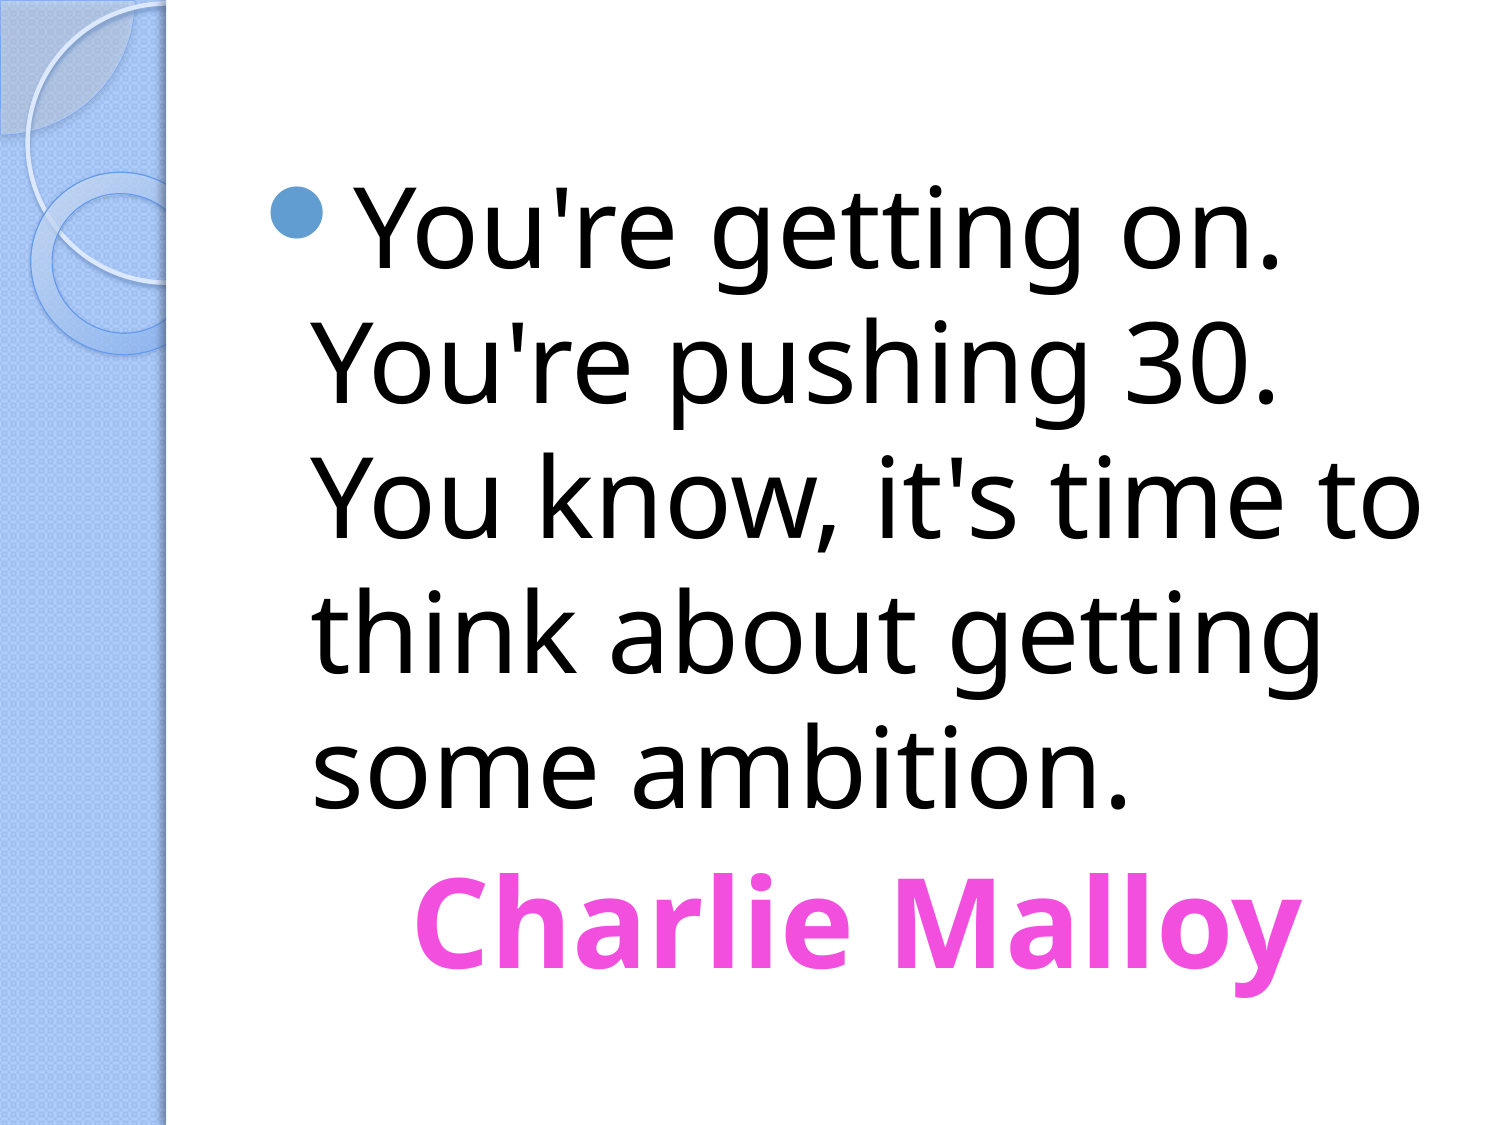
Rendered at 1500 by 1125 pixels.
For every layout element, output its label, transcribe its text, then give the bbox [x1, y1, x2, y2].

list You're getting on. You're pushing 30. You know, it's time to think about getting some ambition. Charlie Malloy [235, 149, 1466, 1025]
